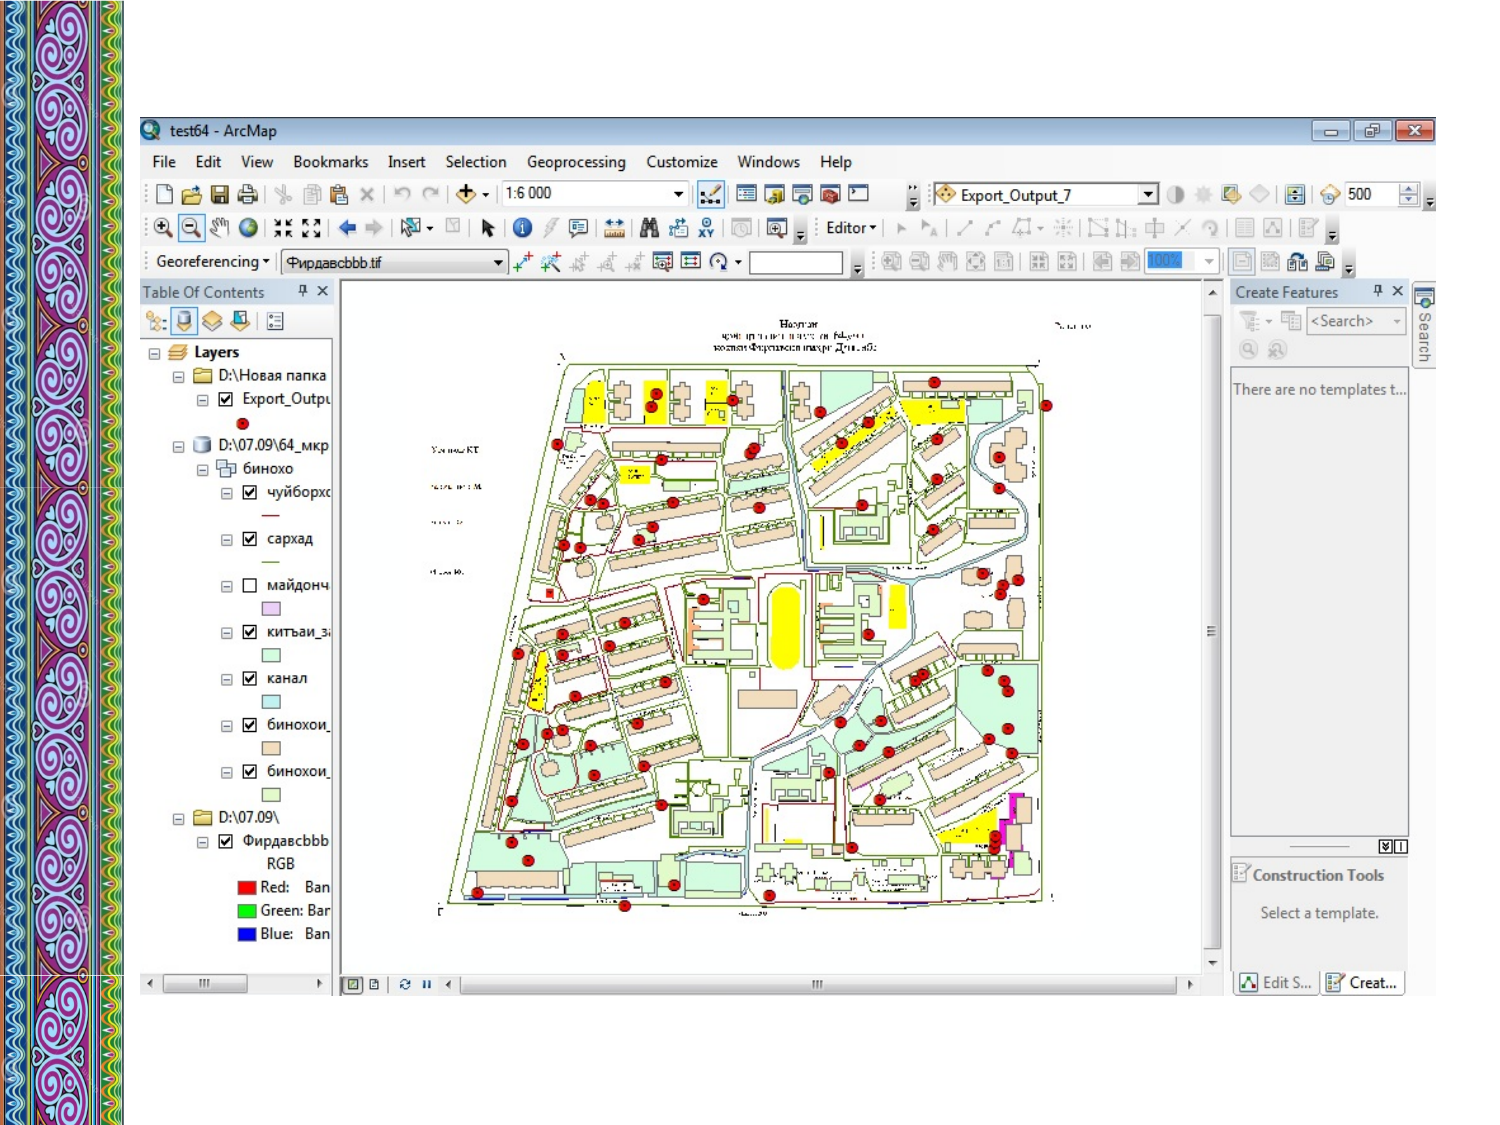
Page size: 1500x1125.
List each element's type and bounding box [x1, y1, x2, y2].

text_box [0, 0, 125, 1125]
list [140, 116, 1436, 997]
